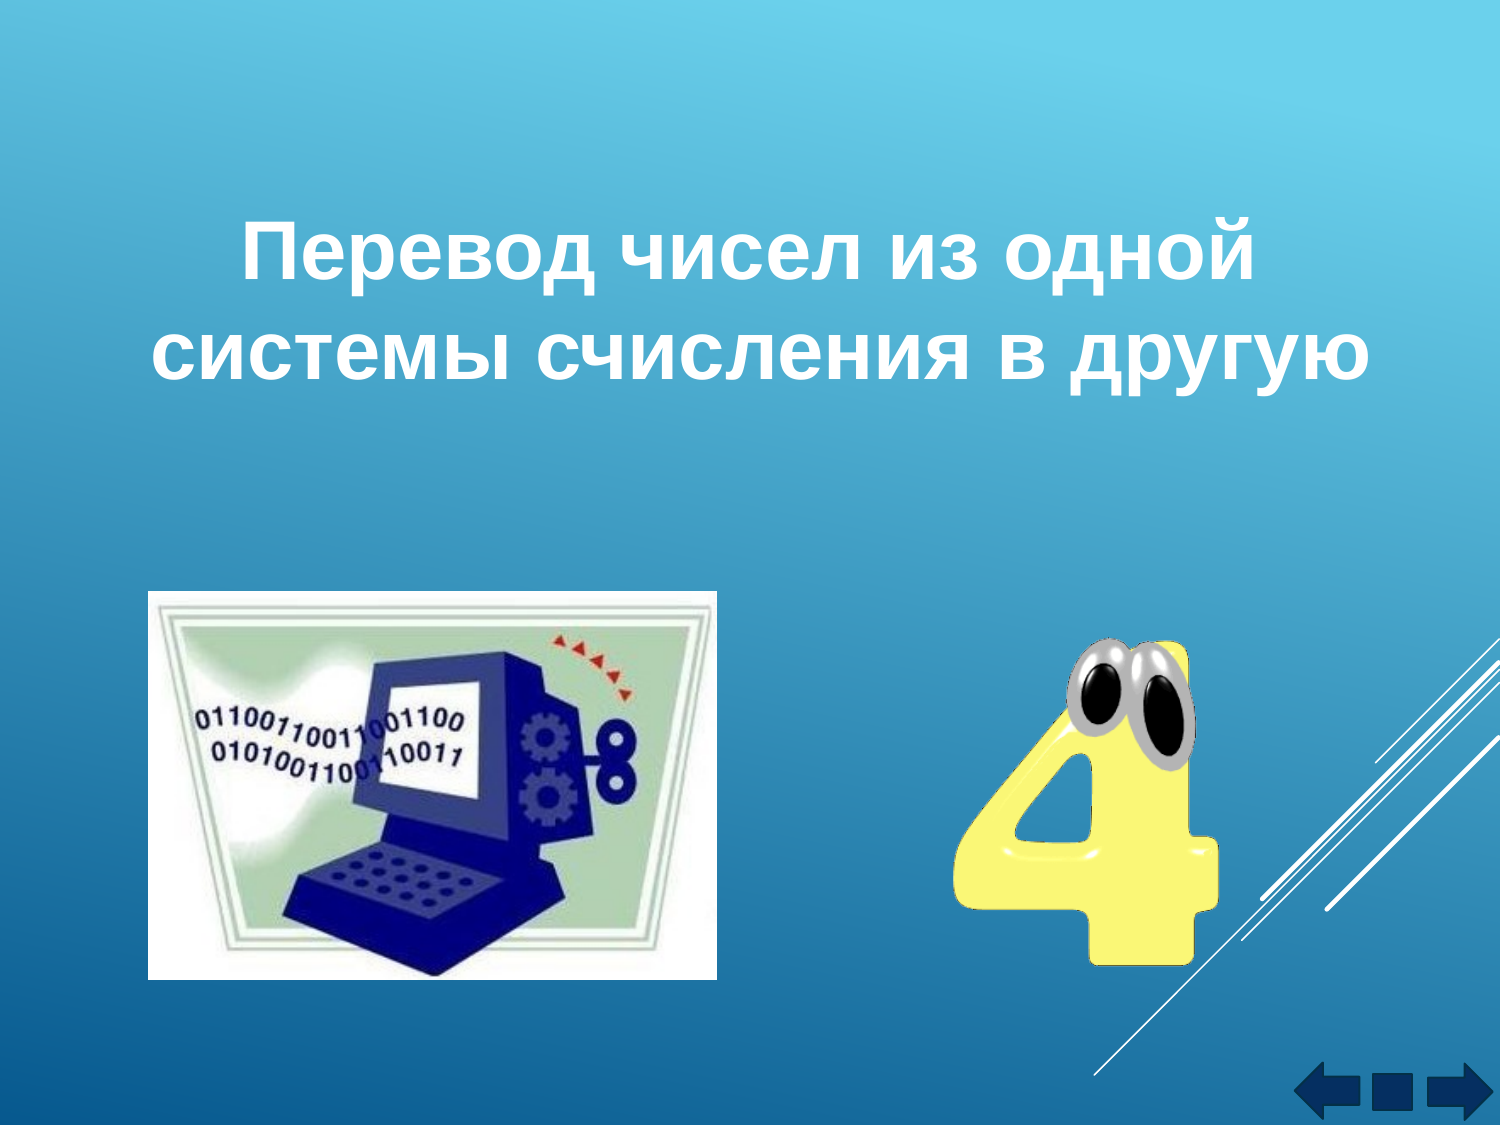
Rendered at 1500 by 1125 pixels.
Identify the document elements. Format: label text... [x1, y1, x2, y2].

text_box [1293, 1061, 1361, 1120]
text_box [1372, 1073, 1413, 1111]
picture [943, 628, 1227, 972]
text_box Перевод чисел из одной системы счисления в другую [71, 188, 1429, 404]
picture [148, 590, 717, 980]
text_box [1427, 1062, 1494, 1121]
